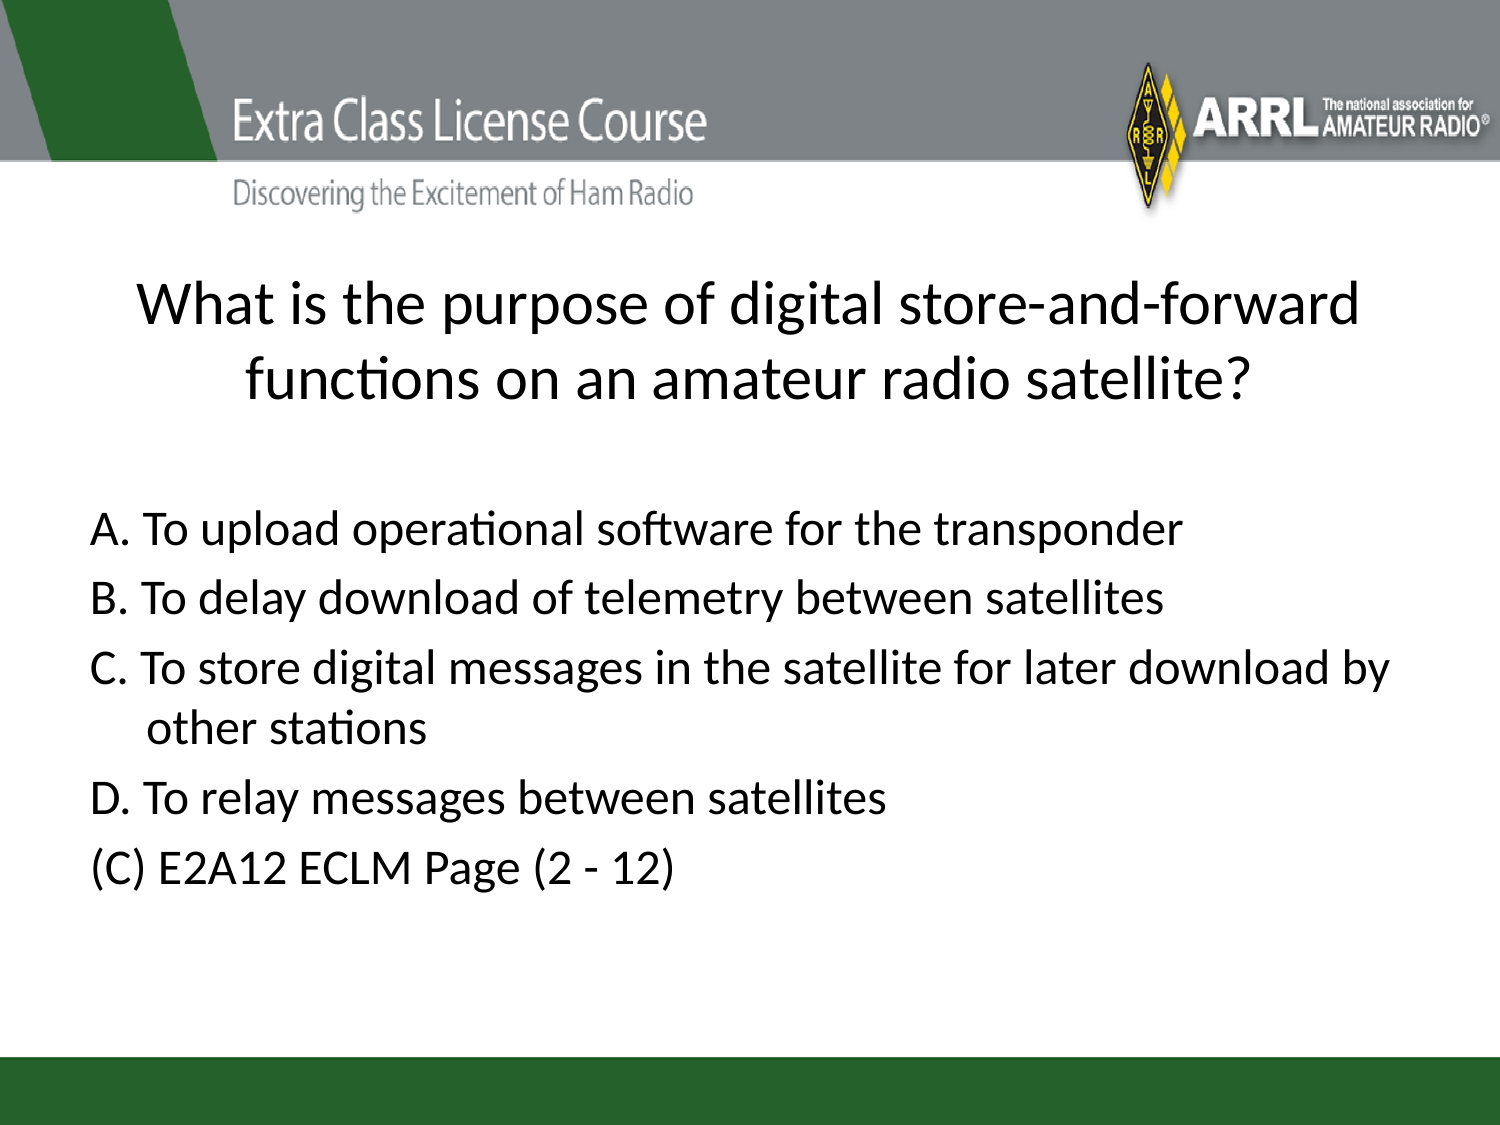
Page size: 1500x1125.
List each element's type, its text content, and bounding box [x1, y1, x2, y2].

picture [0, 0, 1500, 1125]
list A. To upload operational software for the transponder B. To delay download of telemetry between satellites C. To store digital messages in the satellite for later download by other stations D. To relay messages between satellites (C) E2A12 ECLM Page (2 - 12) [75, 487, 1425, 1005]
title What is the purpose of digital store-and-forward functions on an amateur radio satellite? [75, 254, 1425, 435]
